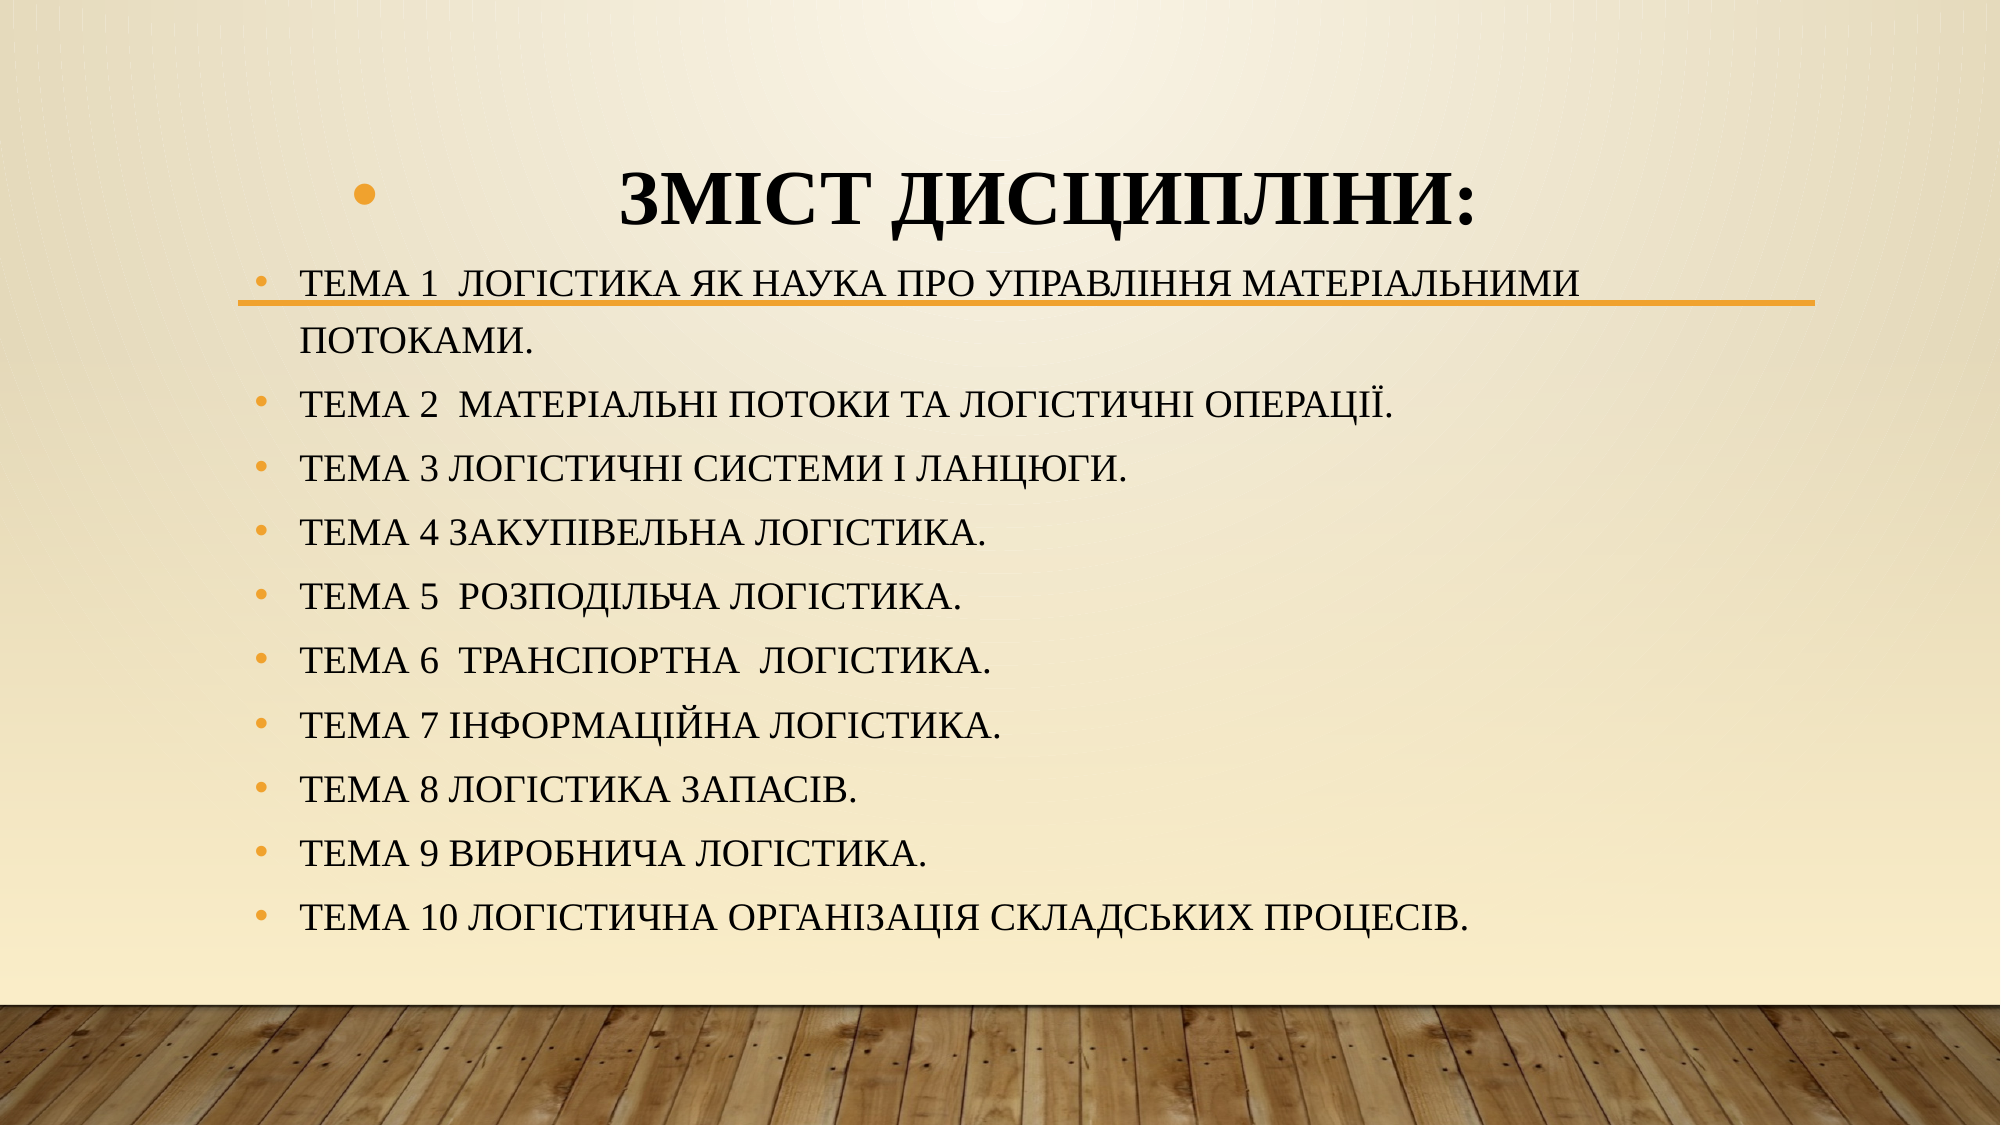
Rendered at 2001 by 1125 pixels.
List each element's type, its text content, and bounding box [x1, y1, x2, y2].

list ЗМІСТ ДИСЦИПЛІНИ: ТЕМА 1 ЛОГІСТИКА ЯК НАУКА ПРО УПРАВЛІННЯ МАТЕРІАЛЬНИМИ ПОТОКАМИ. ТЕМА 2 МАТЕРІАЛЬНІ ПОТОКИ ТА ЛОГІСТИЧНІ ОПЕРАЦІЇ. ТЕМА 3 ЛОГІСТИЧНІ СИСТЕМИ І ЛАНЦЮГИ. ТЕМА 4 ЗАКУПІВЕЛЬНА ЛОГІСТИКА. ТЕМА 5 РОЗПОДІЛЬЧА ЛОГІСТИКА. ТЕМА 6 ТРАНСПОРТНА ЛОГІСТИКА. ТЕМА 7 ІНФОРМАЦІЙНА ЛОГІСТИКА. ТЕМА 8 ЛОГІСТИКА ЗАПАСІВ. ТЕМА 9 ВИРОБНИЧА ЛОГІСТИКА. ТЕМА 10 ЛОГІСТИЧНА ОРГАНІЗАЦІЯ СКЛАДСЬКИХ ПРОЦЕСІВ. [239, 120, 1815, 956]
picture [0, 1005, 2000, 1125]
